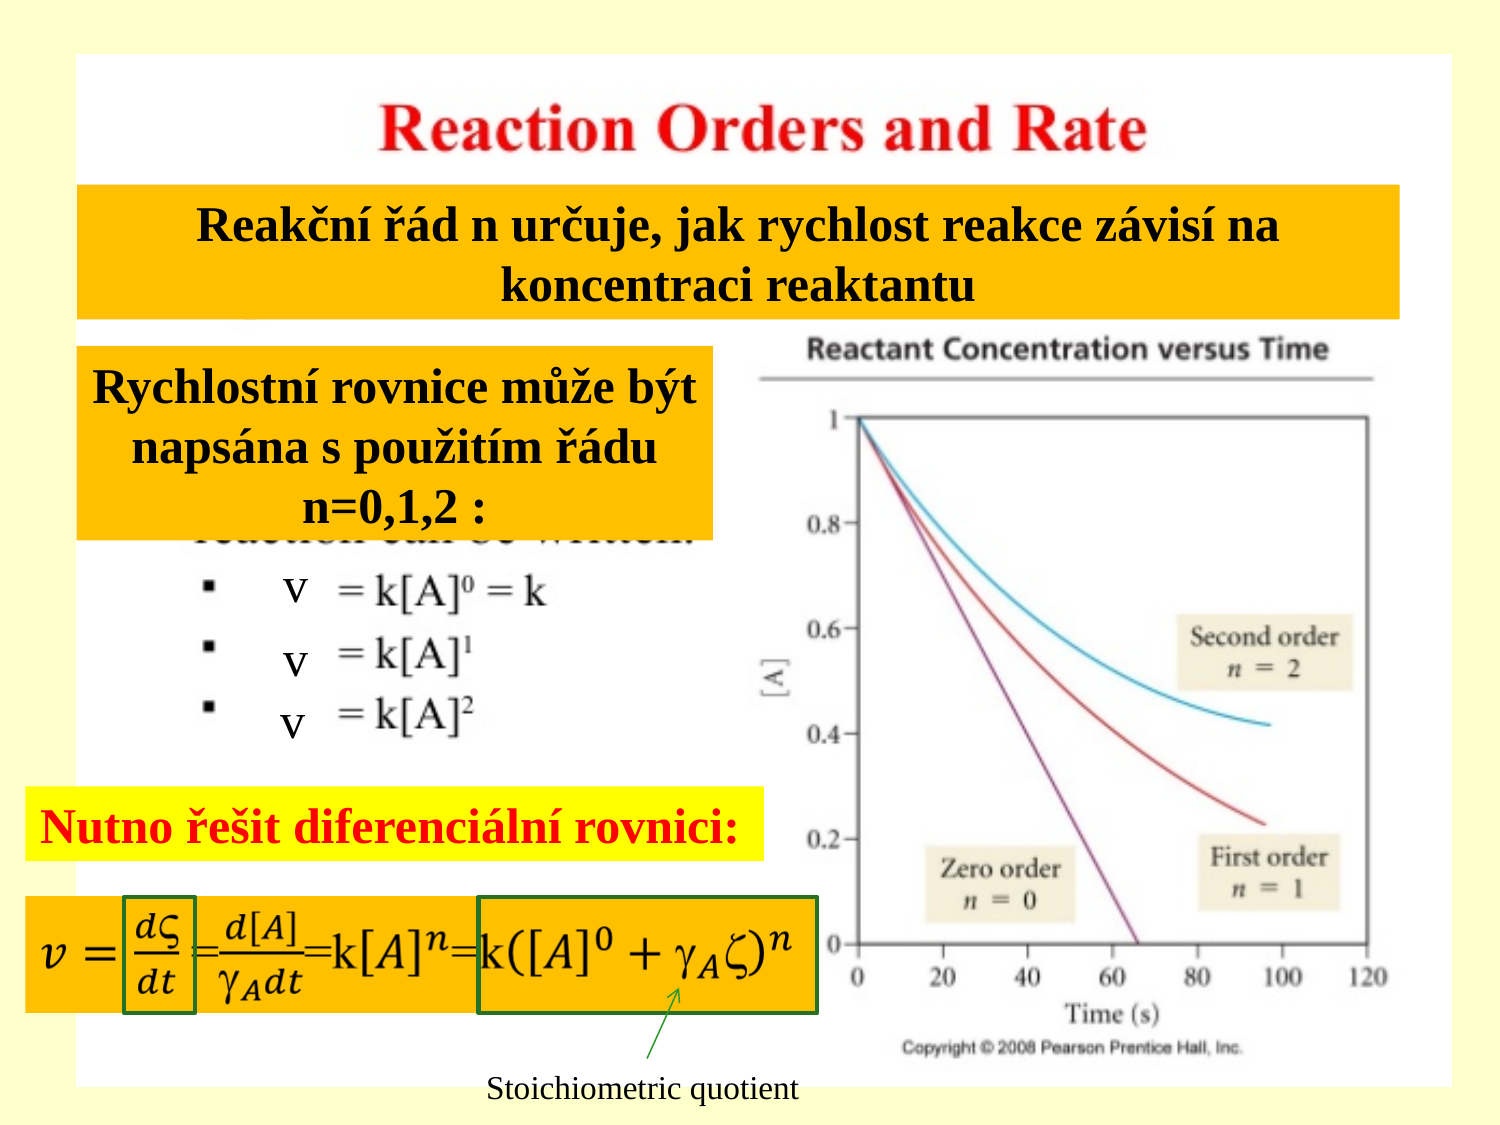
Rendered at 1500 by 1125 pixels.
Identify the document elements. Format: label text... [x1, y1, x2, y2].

text_box Nutno řešit diferenciální rovnici: [25, 786, 71, 862]
text_box [25, 896, 71, 1013]
picture [76, 54, 1452, 1087]
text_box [646, 987, 680, 1059]
text_box Stoichiometric quotient [471, 1096, 823, 1114]
